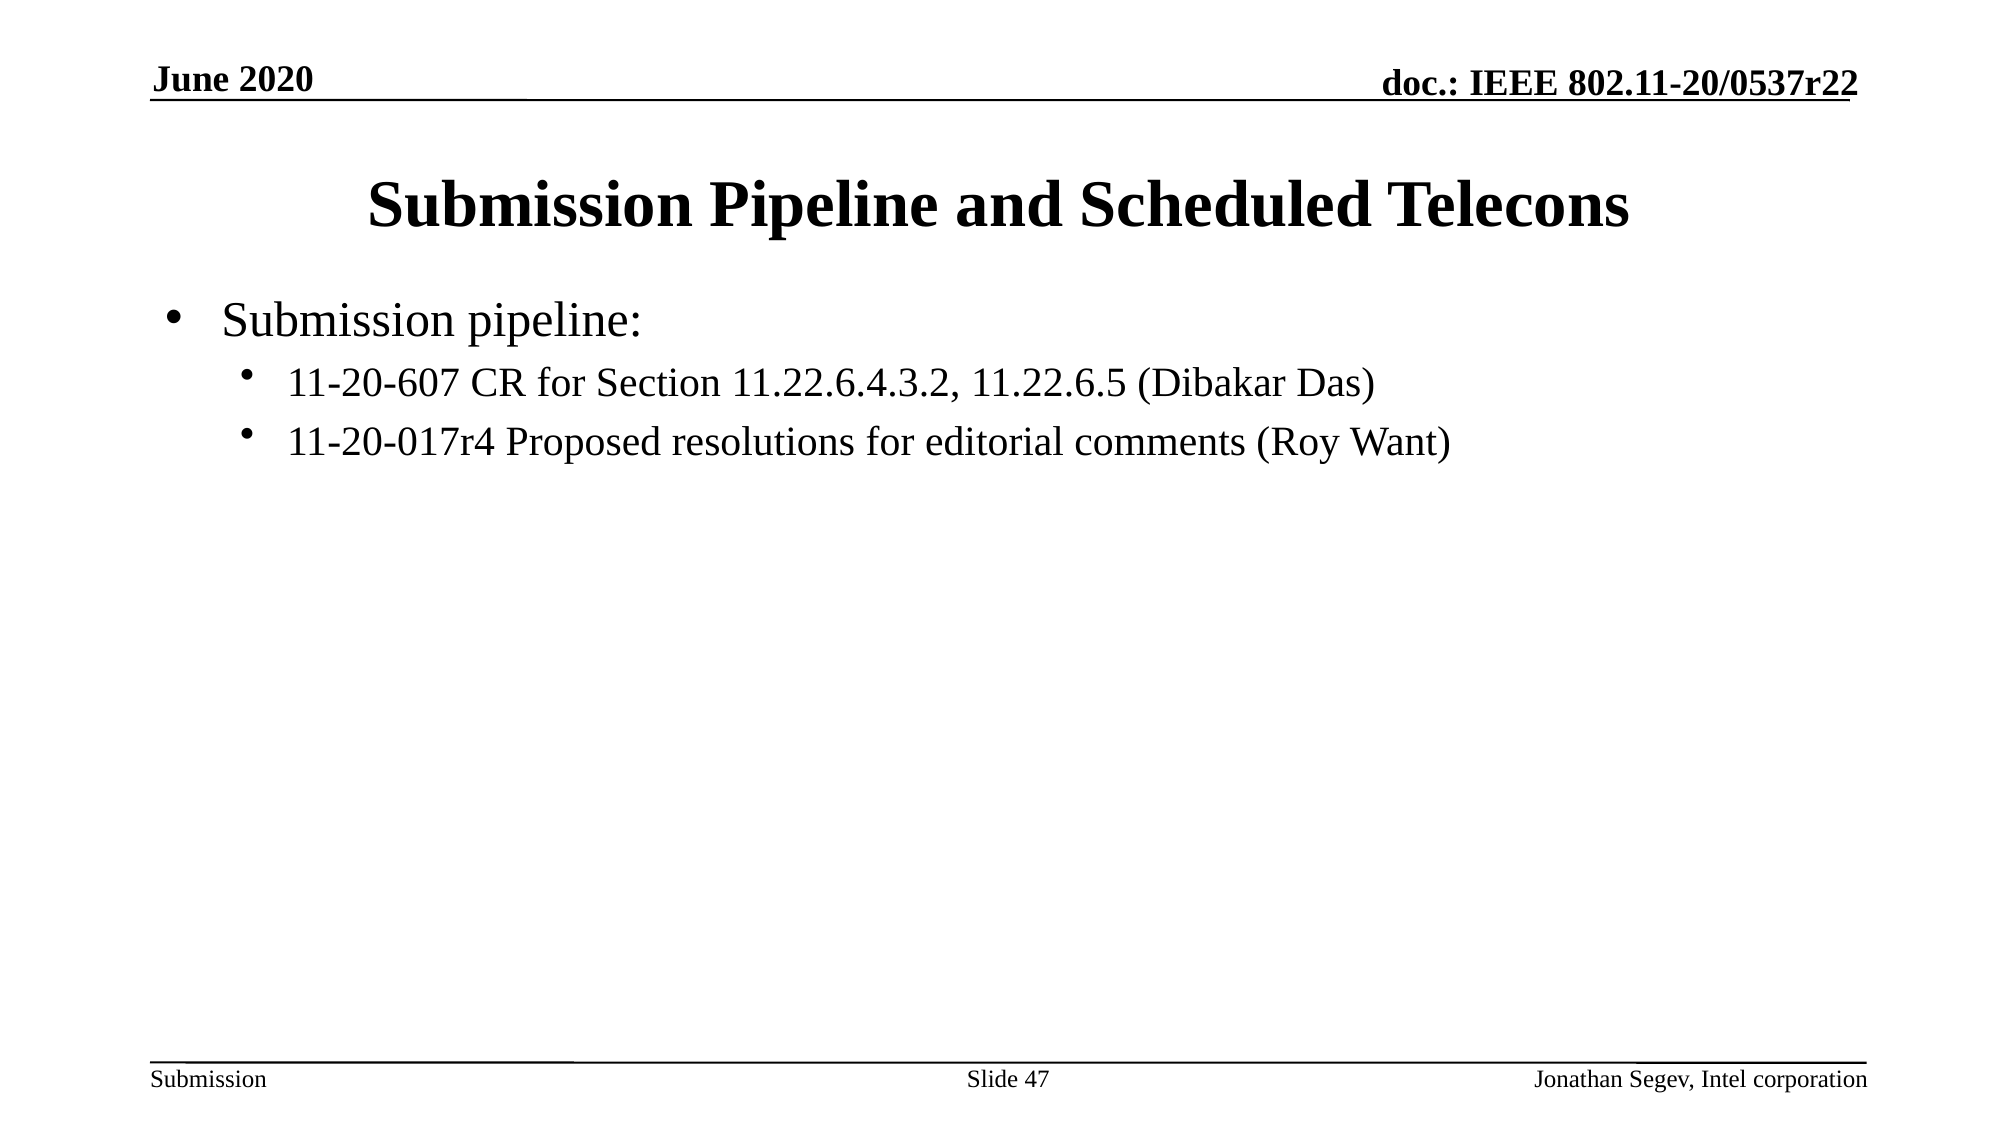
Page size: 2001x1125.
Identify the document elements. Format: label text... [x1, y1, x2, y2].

slide_number Slide 47 [950, 1061, 1067, 1123]
footer Jonathan Segev, Intel corporation [1171, 1061, 1869, 1093]
list Submission pipeline: 11-20-607 CR for Section 11.22.6.4.3.2, 11.22.6.5 (Dibakar Das) 11-20-017r4 Proposed resolutions for editorial comments (Roy Want) [149, 278, 1850, 670]
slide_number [152, 54, 563, 100]
title Submission Pipeline and Scheduled Telecons [149, 112, 1850, 278]
